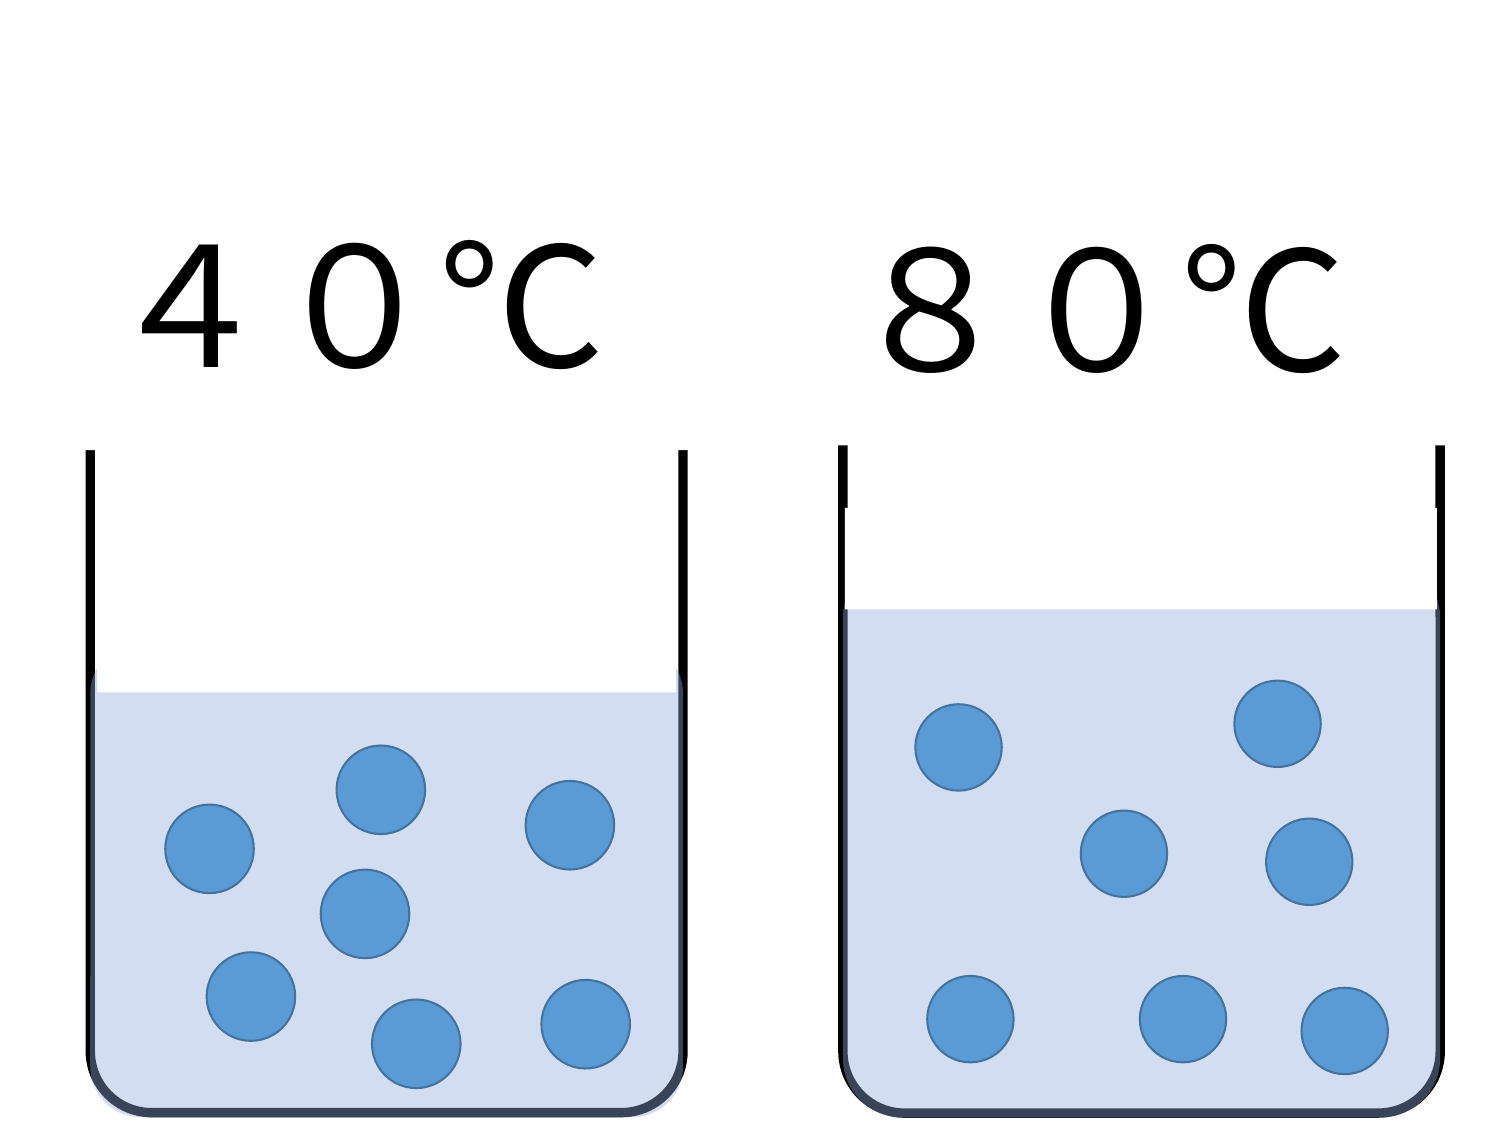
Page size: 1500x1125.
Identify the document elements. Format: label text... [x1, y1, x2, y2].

text_box ４０℃ [90, 193, 644, 361]
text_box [773, 355, 1500, 1118]
text_box ８０℃ [832, 196, 1363, 355]
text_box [21, 361, 743, 1118]
